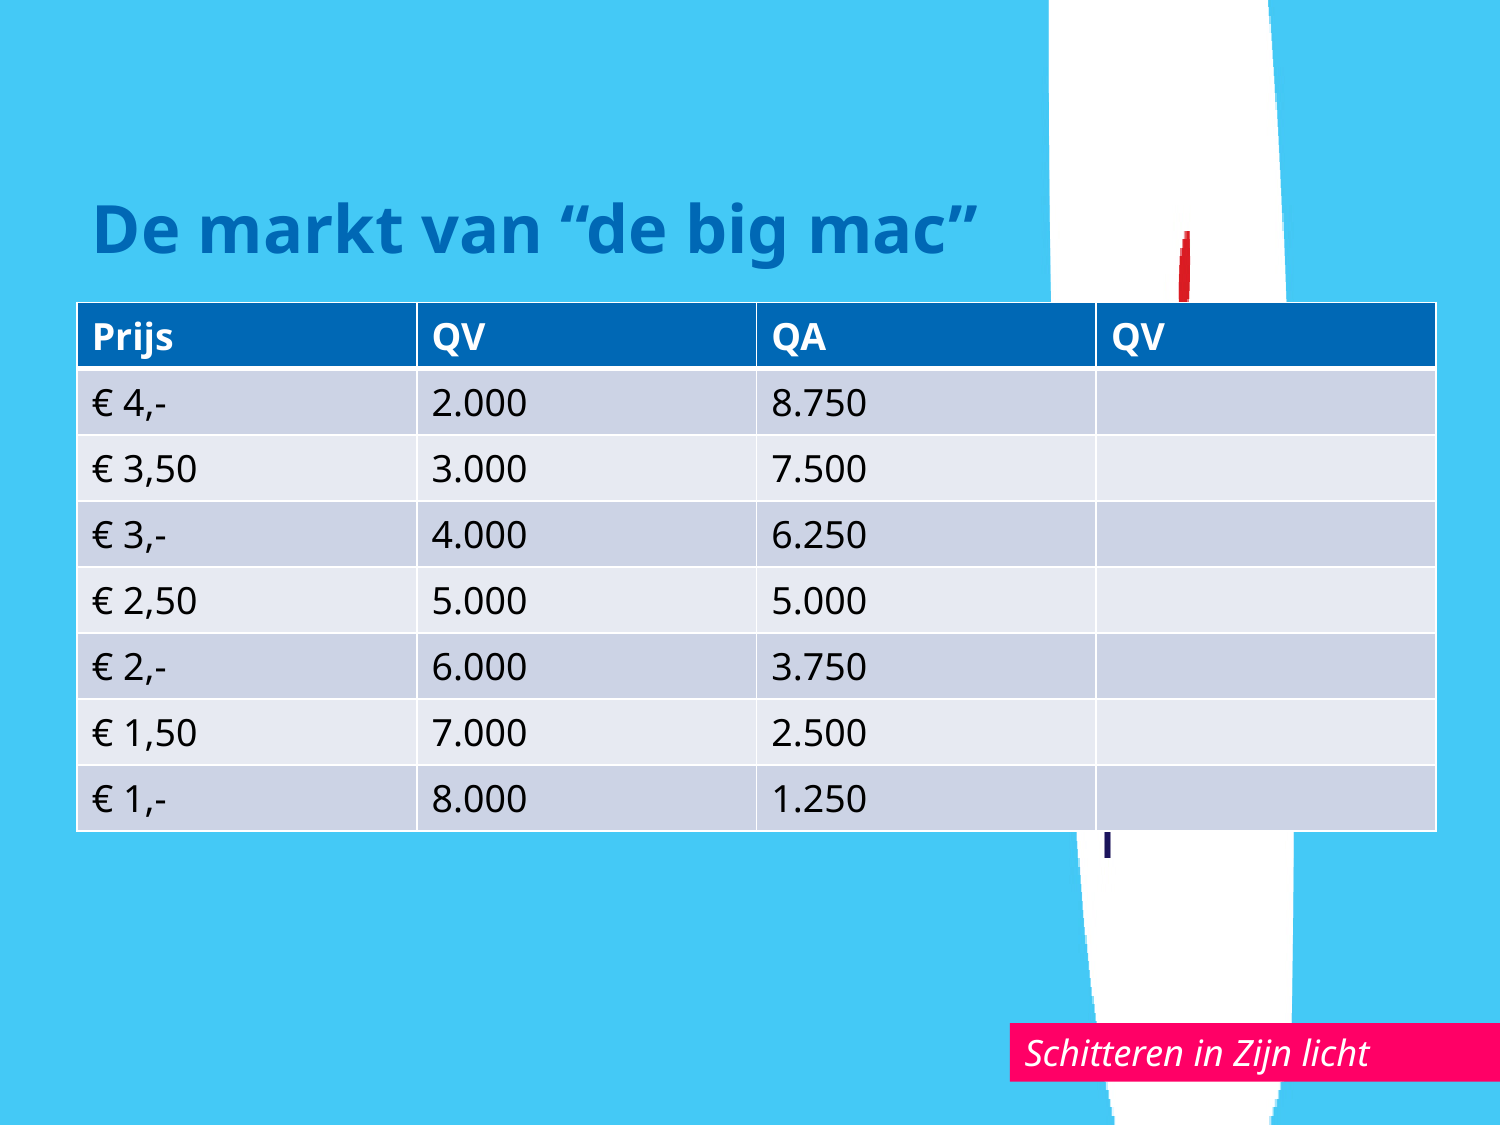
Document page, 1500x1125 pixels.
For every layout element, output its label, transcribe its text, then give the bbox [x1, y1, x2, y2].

table_cell [1097, 634, 1435, 698]
title De markt van “de big mac” [76, 150, 1437, 302]
table_cell 6.250 [757, 502, 1095, 566]
table_cell 5.000 [757, 568, 1095, 632]
table_cell 6.000 [418, 634, 756, 698]
table_cell € 3,50 [78, 436, 416, 500]
table_cell € 3,- [78, 502, 416, 566]
table_cell 1.250 [757, 766, 1095, 830]
table_header QV [1097, 303, 1435, 366]
table_cell 7.000 [418, 700, 756, 764]
table_cell [1097, 502, 1435, 566]
table_cell [1097, 766, 1435, 830]
table_cell 8.750 [757, 371, 1095, 434]
table_cell € 2,50 [78, 568, 416, 632]
table_header QV [418, 303, 756, 366]
table_cell 5.000 [418, 568, 756, 632]
table_cell 8.000 [418, 766, 756, 830]
table_cell € 4,- [78, 371, 416, 434]
table_cell 7.500 [757, 436, 1095, 500]
table_header QA [757, 303, 1095, 366]
table_cell [1097, 371, 1435, 434]
table_cell € 2,- [78, 634, 416, 698]
table_cell € 1,50 [78, 700, 416, 764]
table_cell 3.000 [418, 436, 756, 500]
table_cell 3.750 [757, 634, 1095, 698]
table_header Prijs [78, 303, 416, 366]
table_cell 2.000 [418, 371, 756, 434]
table_cell [1097, 700, 1435, 764]
table_cell 2.500 [757, 700, 1095, 764]
picture [0, 0, 1500, 1125]
table_cell [1097, 436, 1435, 500]
table_cell [1097, 568, 1435, 632]
table_cell 4.000 [418, 502, 756, 566]
table_cell € 1,- [78, 766, 416, 830]
